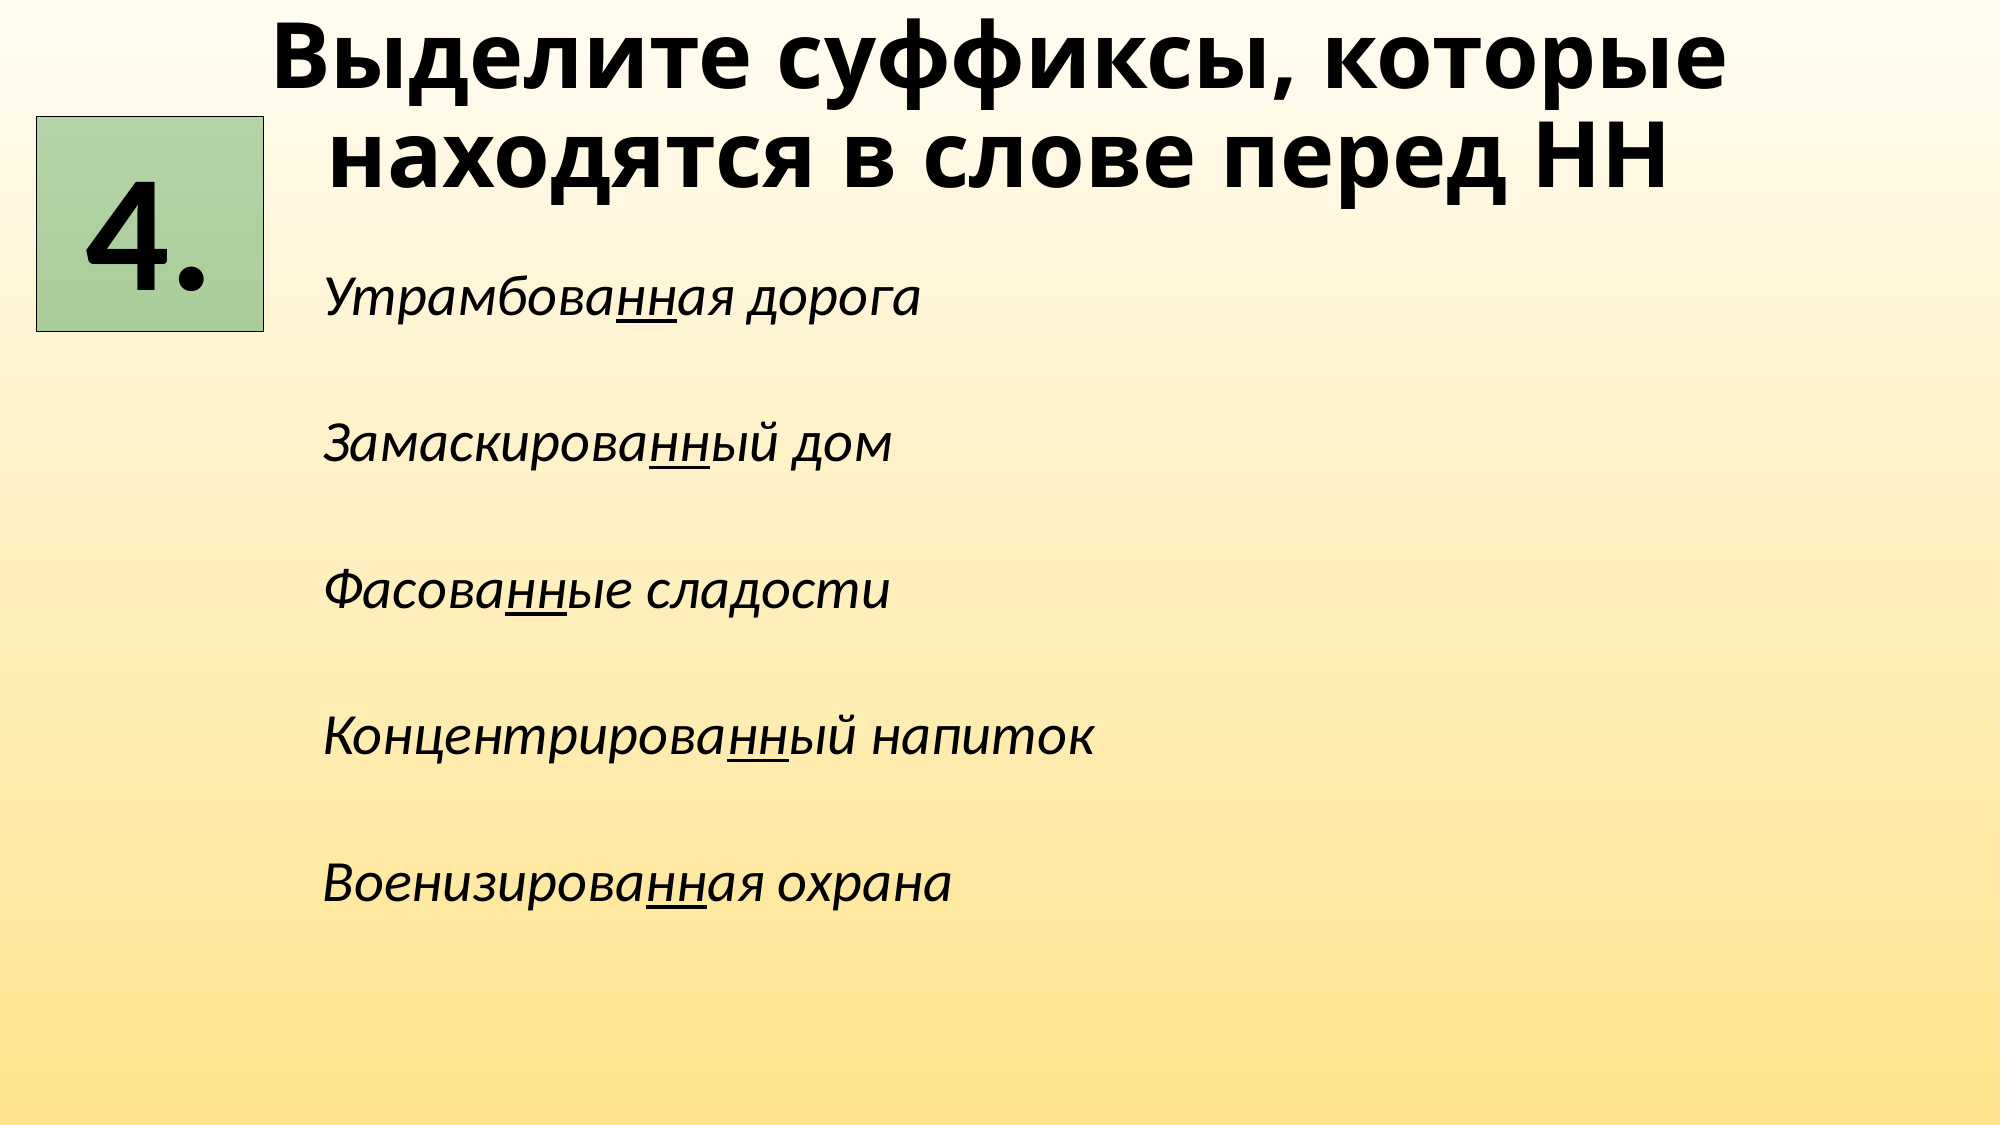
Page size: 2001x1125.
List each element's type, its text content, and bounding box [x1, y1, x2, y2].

title Выделите суффиксы, которые находятся в слове перед НН [137, 0, 1863, 218]
text_box 4. [36, 116, 264, 332]
list Утрамбованная дорога Замаскированный дом Фасованные сладости Концентрированный напиток Военизированная охрана [307, 257, 1863, 1125]
